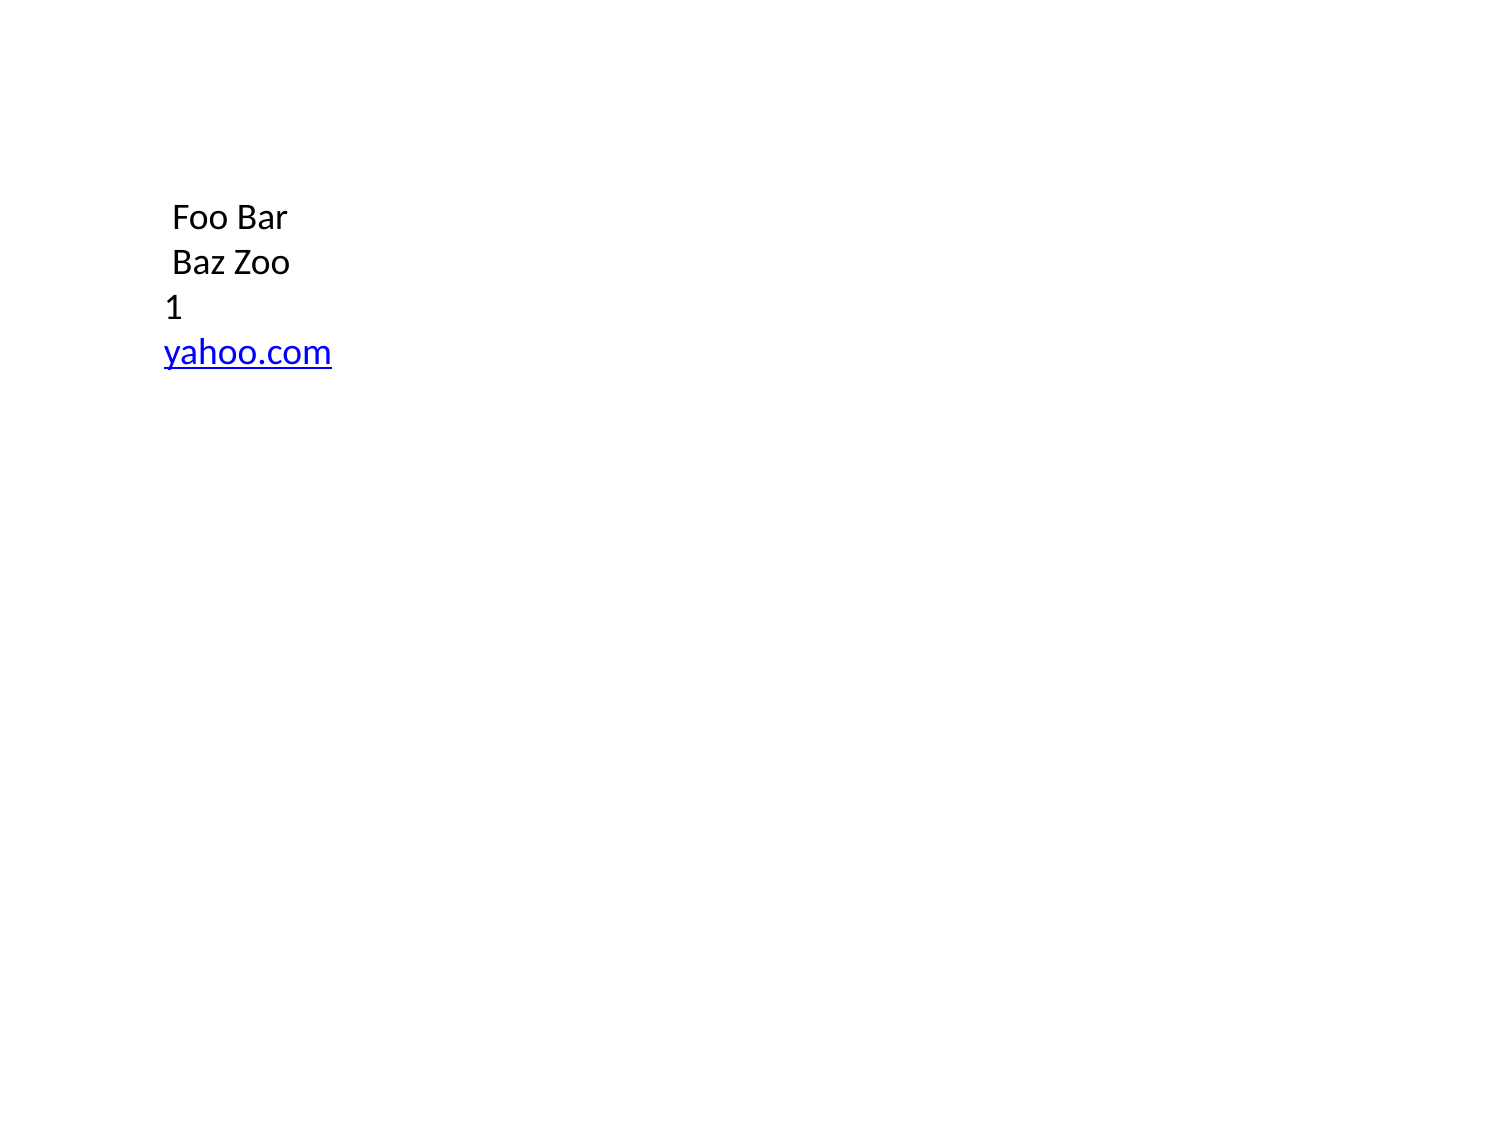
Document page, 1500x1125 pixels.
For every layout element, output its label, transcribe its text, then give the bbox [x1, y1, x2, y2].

text_box Foo Bar Baz Zoo 1 yahoo.com [149, 184, 348, 380]
